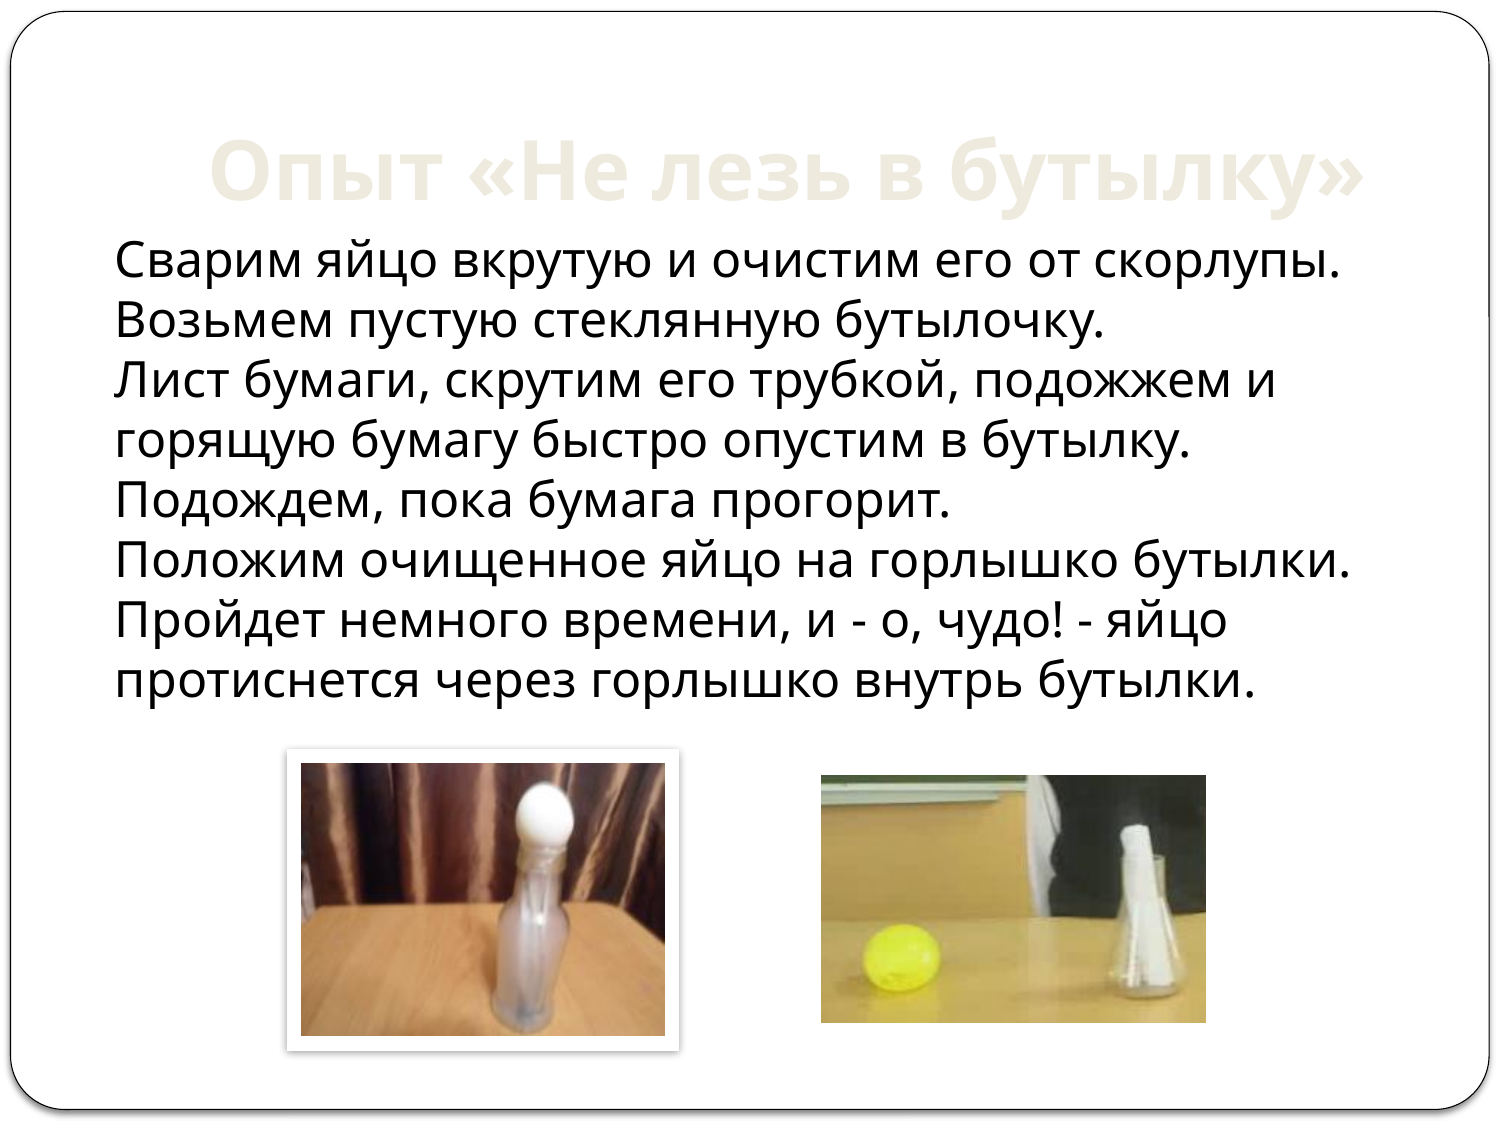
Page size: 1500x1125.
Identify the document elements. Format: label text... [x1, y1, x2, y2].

title Опыт «Не лезь в бутылку» [150, 45, 1425, 233]
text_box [820, 774, 1207, 1024]
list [300, 762, 666, 1037]
text_box Сварим яйцо вкрутую и очистим его от скорлупы. Возьмем пустую стеклянную бутылочку. Лист бумаги, скрутим его трубкой, подожжем и горящую бумагу быстро опустим в бутылку. Подождем, пока бумага прогорит. Положим очищенное яйцо на горлышко бутылки. Пройдет немного времени, и - о, чудо! - яйцо протиснется через горлышко внутрь бутылки. [100, 219, 1424, 715]
